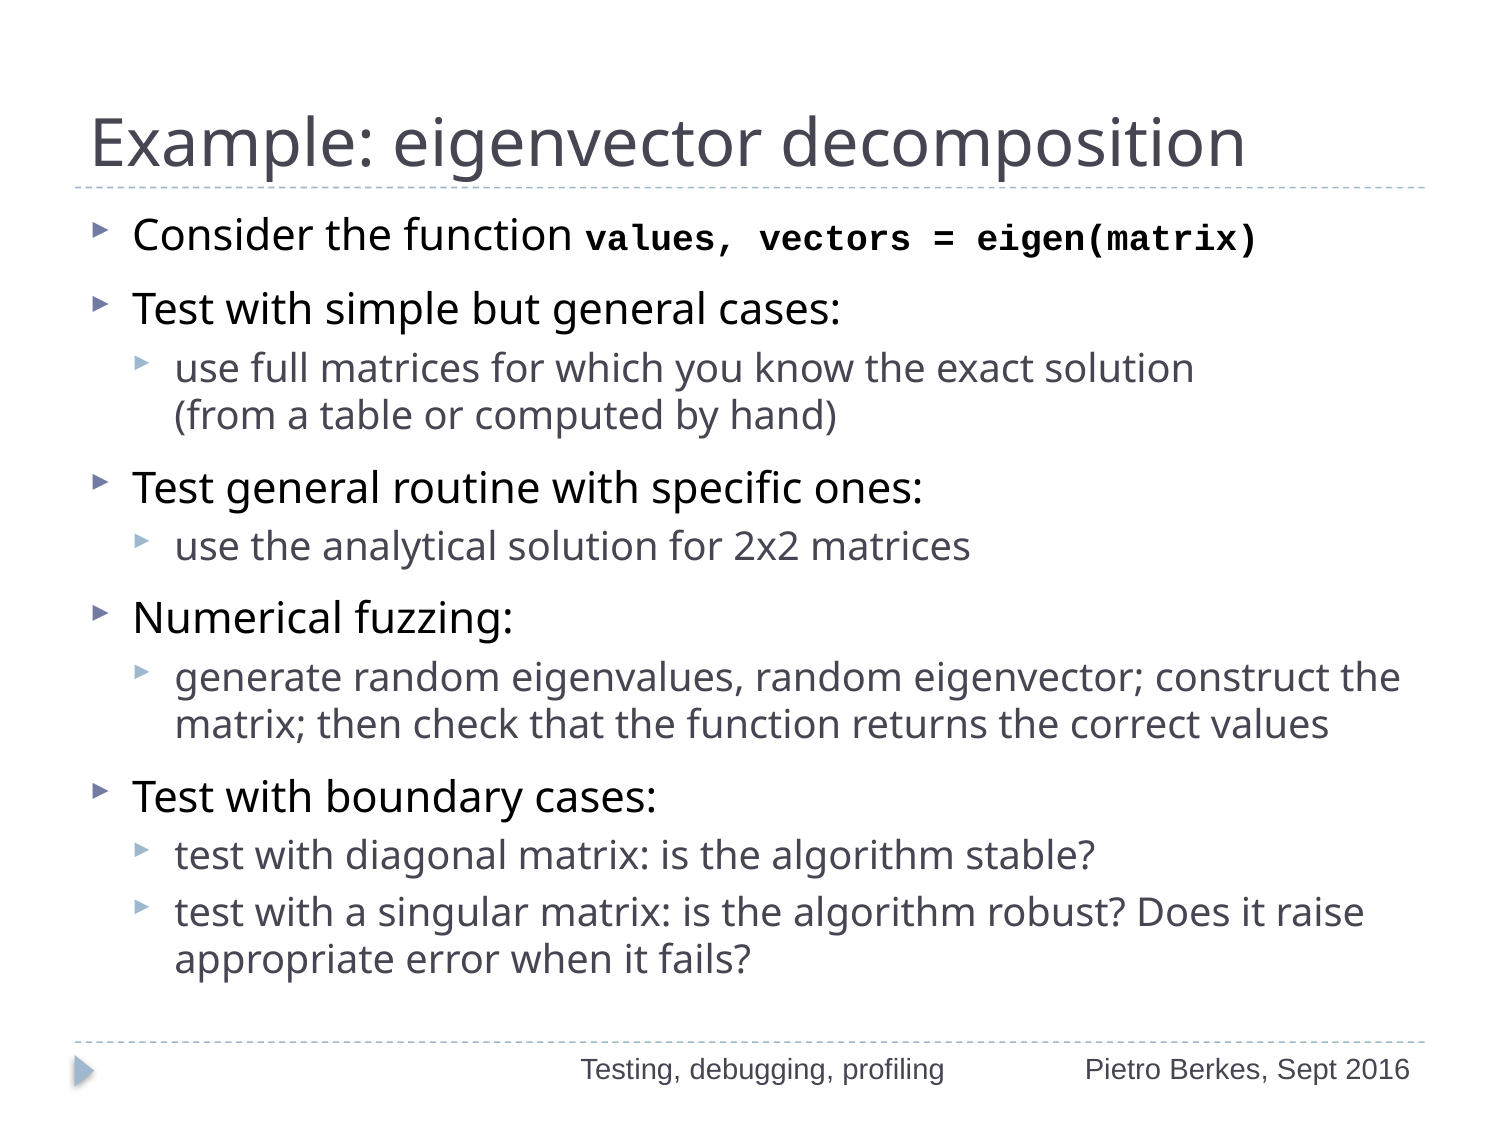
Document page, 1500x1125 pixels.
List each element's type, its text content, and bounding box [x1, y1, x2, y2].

title Example: eigenvector decomposition [75, 24, 1425, 188]
footer Testing, debugging, profiling [475, 1042, 1051, 1103]
list Consider the function values, vectors = eigen(matrix) Test with simple but general cases: use full matrices for which you know the exact solution (from a table or computed by hand) Test general routine with specific ones: use the analytical solution for 2x2 matrices Numerical fuzzing: generate random eigenvalues, random eigenvector; construct the matrix; then check that the function returns the correct values Test with boundary cases: test with diagonal matrix: is the algorithm stable? test with a singular matrix: is the algorithm robust? Does it raise appropriate error when it fails? [75, 200, 1425, 1010]
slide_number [1051, 1042, 1426, 1103]
